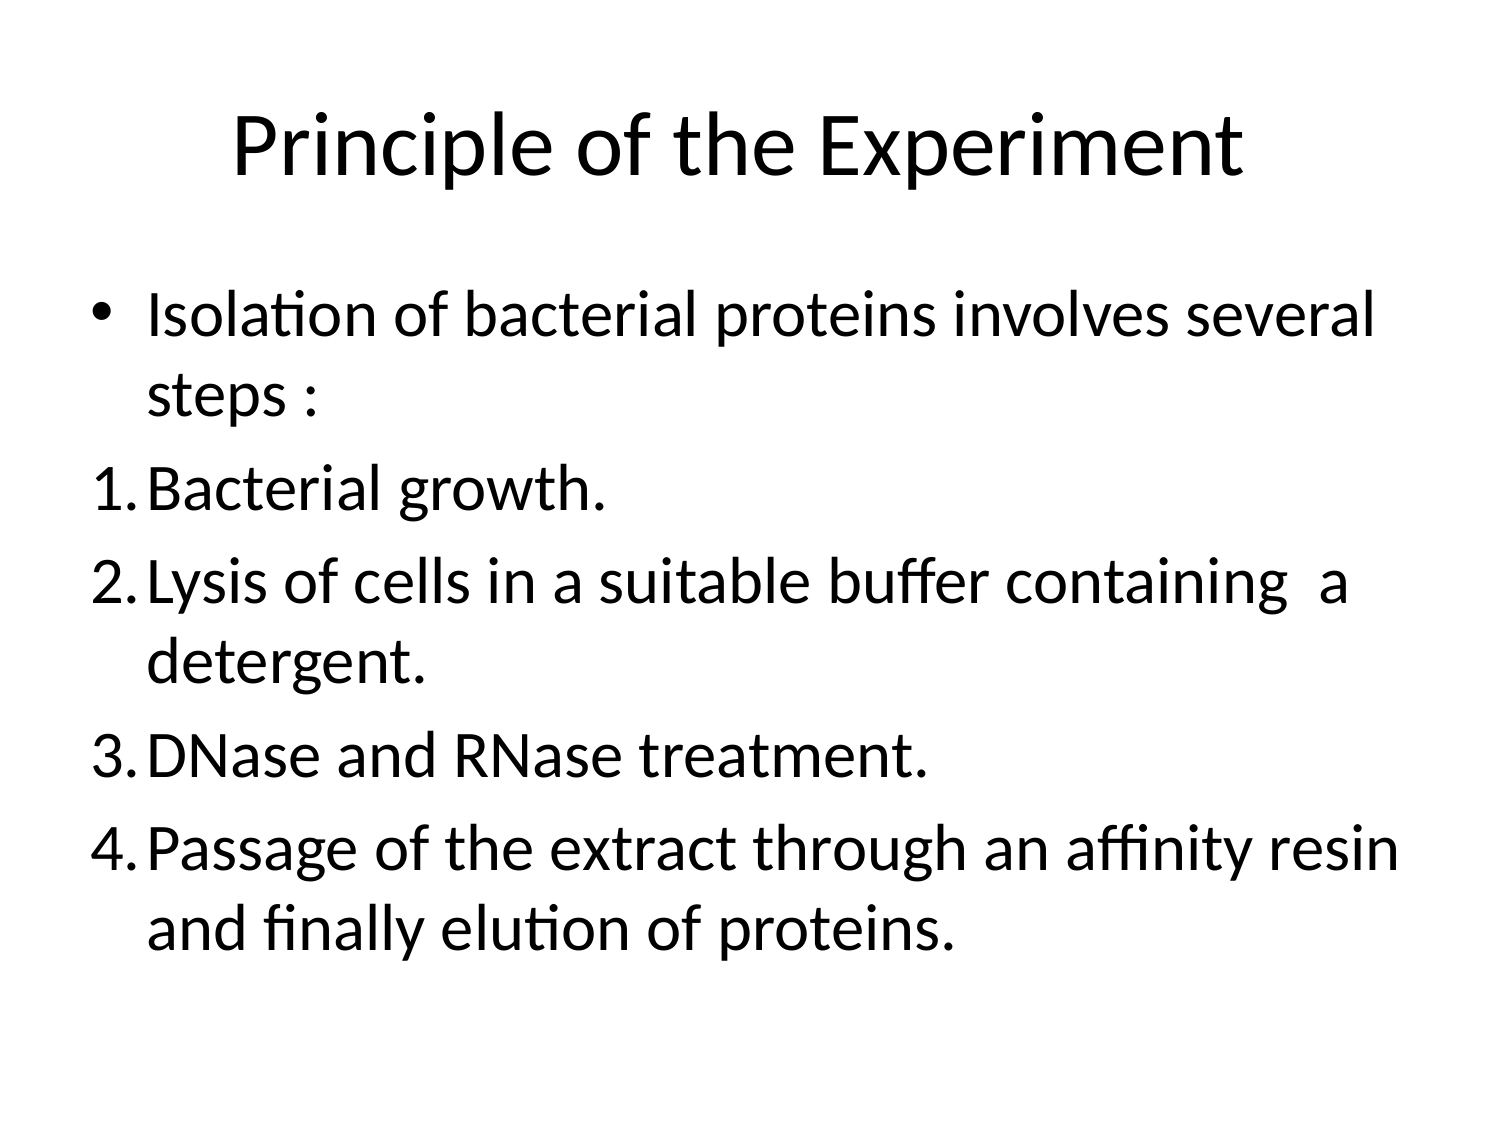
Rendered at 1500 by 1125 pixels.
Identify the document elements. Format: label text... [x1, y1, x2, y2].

list Isolation of bacterial proteins involves several steps : Bacterial growth. Lysis of cells in a suitable buffer containing a detergent. DNase and RNase treatment. Passage of the extract through an affinity resin and finally elution of proteins. [75, 262, 1425, 1005]
title Principle of the Experiment [75, 45, 1425, 233]
